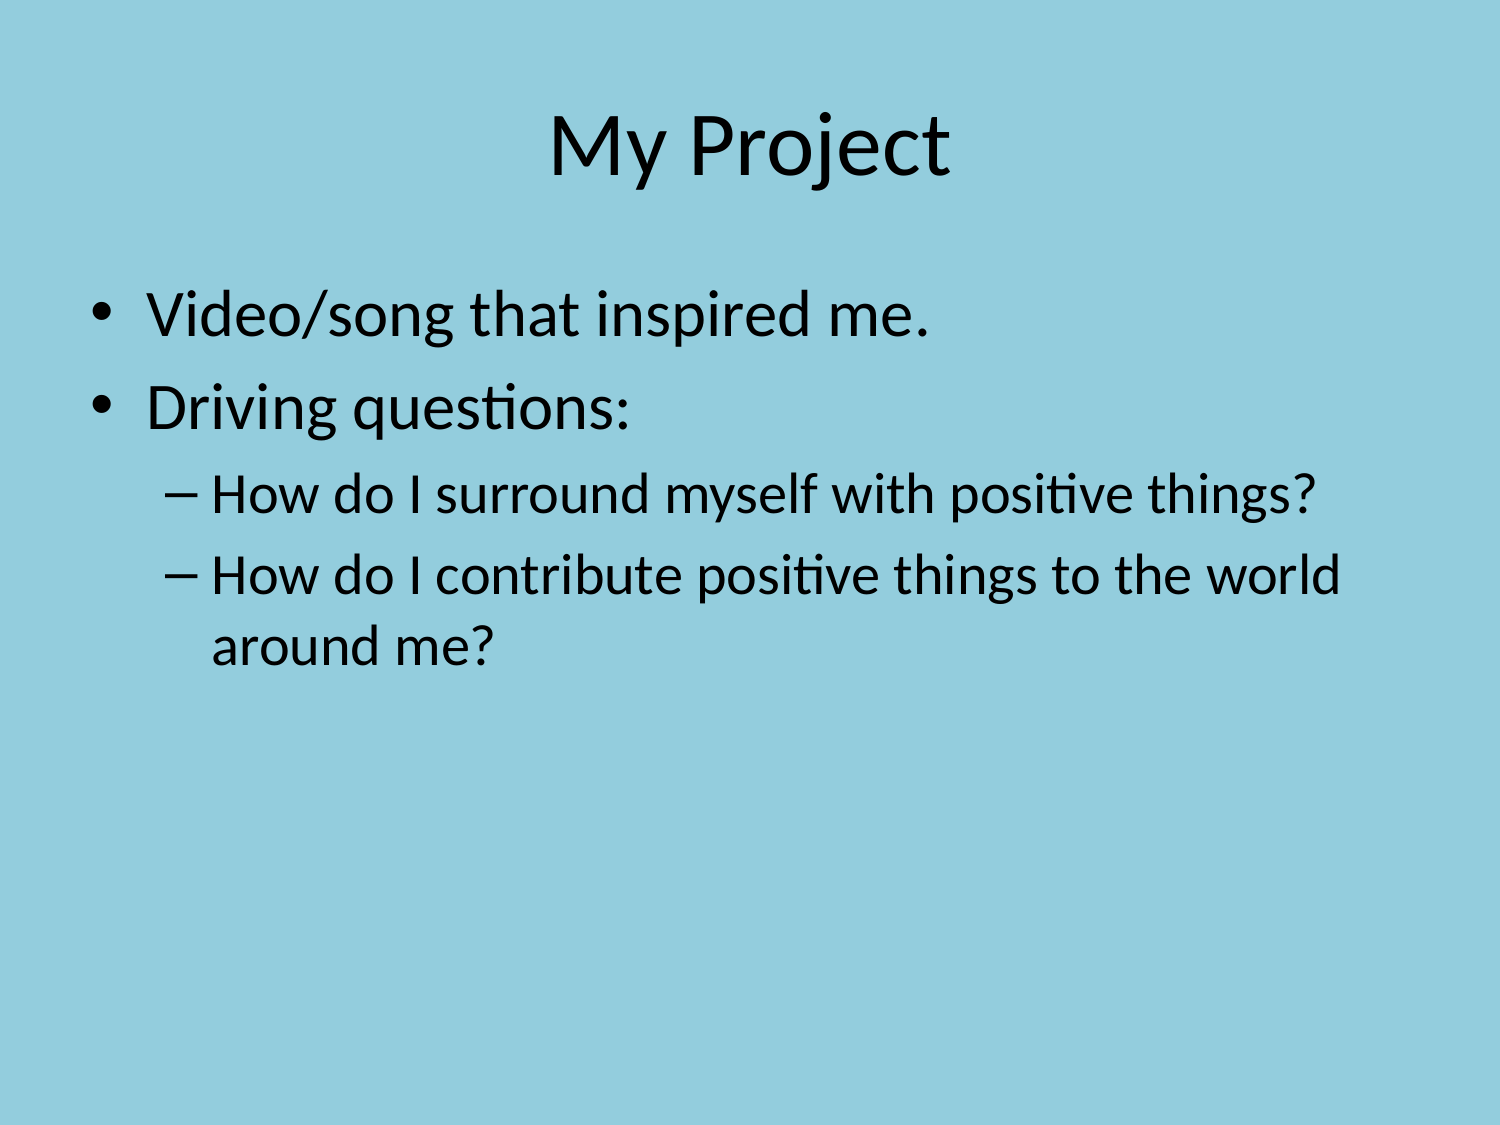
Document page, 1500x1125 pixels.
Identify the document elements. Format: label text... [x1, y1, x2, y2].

list Video/song that inspired me. Driving questions: How do I surround myself with positive things? How do I contribute positive things to the world around me? [75, 262, 1425, 1005]
title My Project [75, 45, 1425, 233]
